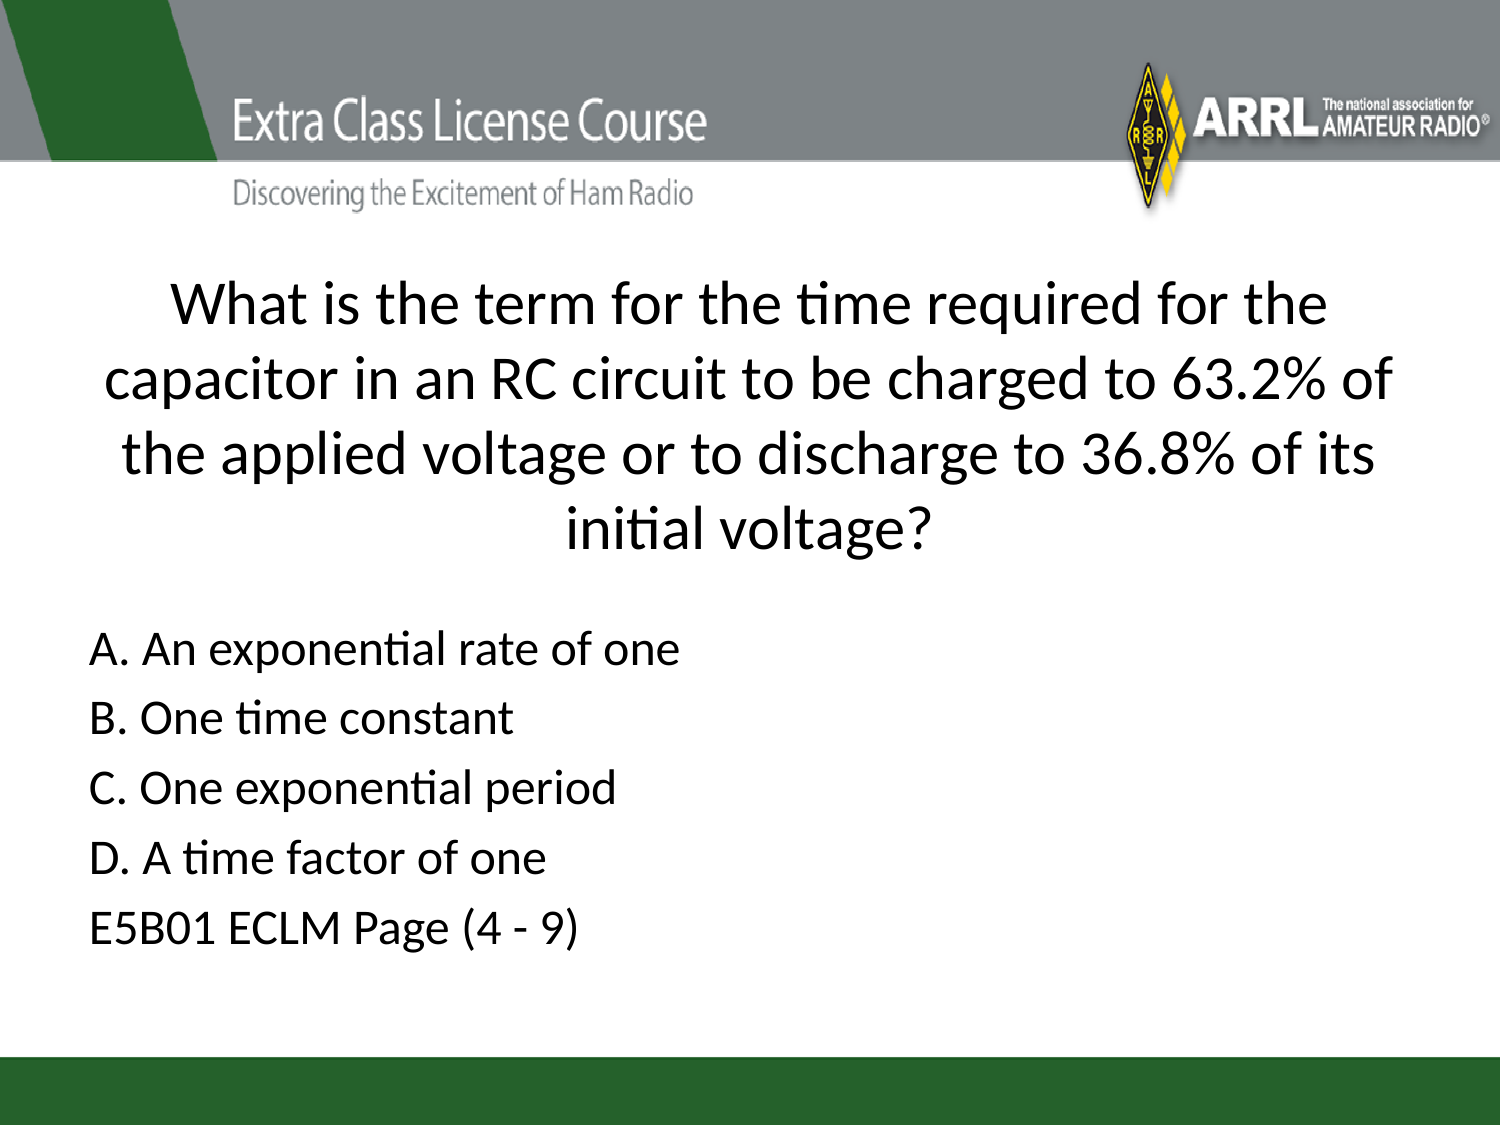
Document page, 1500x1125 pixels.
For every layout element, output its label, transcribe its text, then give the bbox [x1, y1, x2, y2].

title What is the term for the time required for the capacitor in an RC circuit to be charged to 63.2% of the applied voltage or to discharge to 36.8% of its initial voltage? [75, 254, 1425, 435]
picture [0, 0, 1500, 1125]
list A. An exponential rate of one B. One time constant C. One exponential period D. A time factor of one E5B01 ECLM Page (4 - 9) [74, 607, 1425, 1020]
